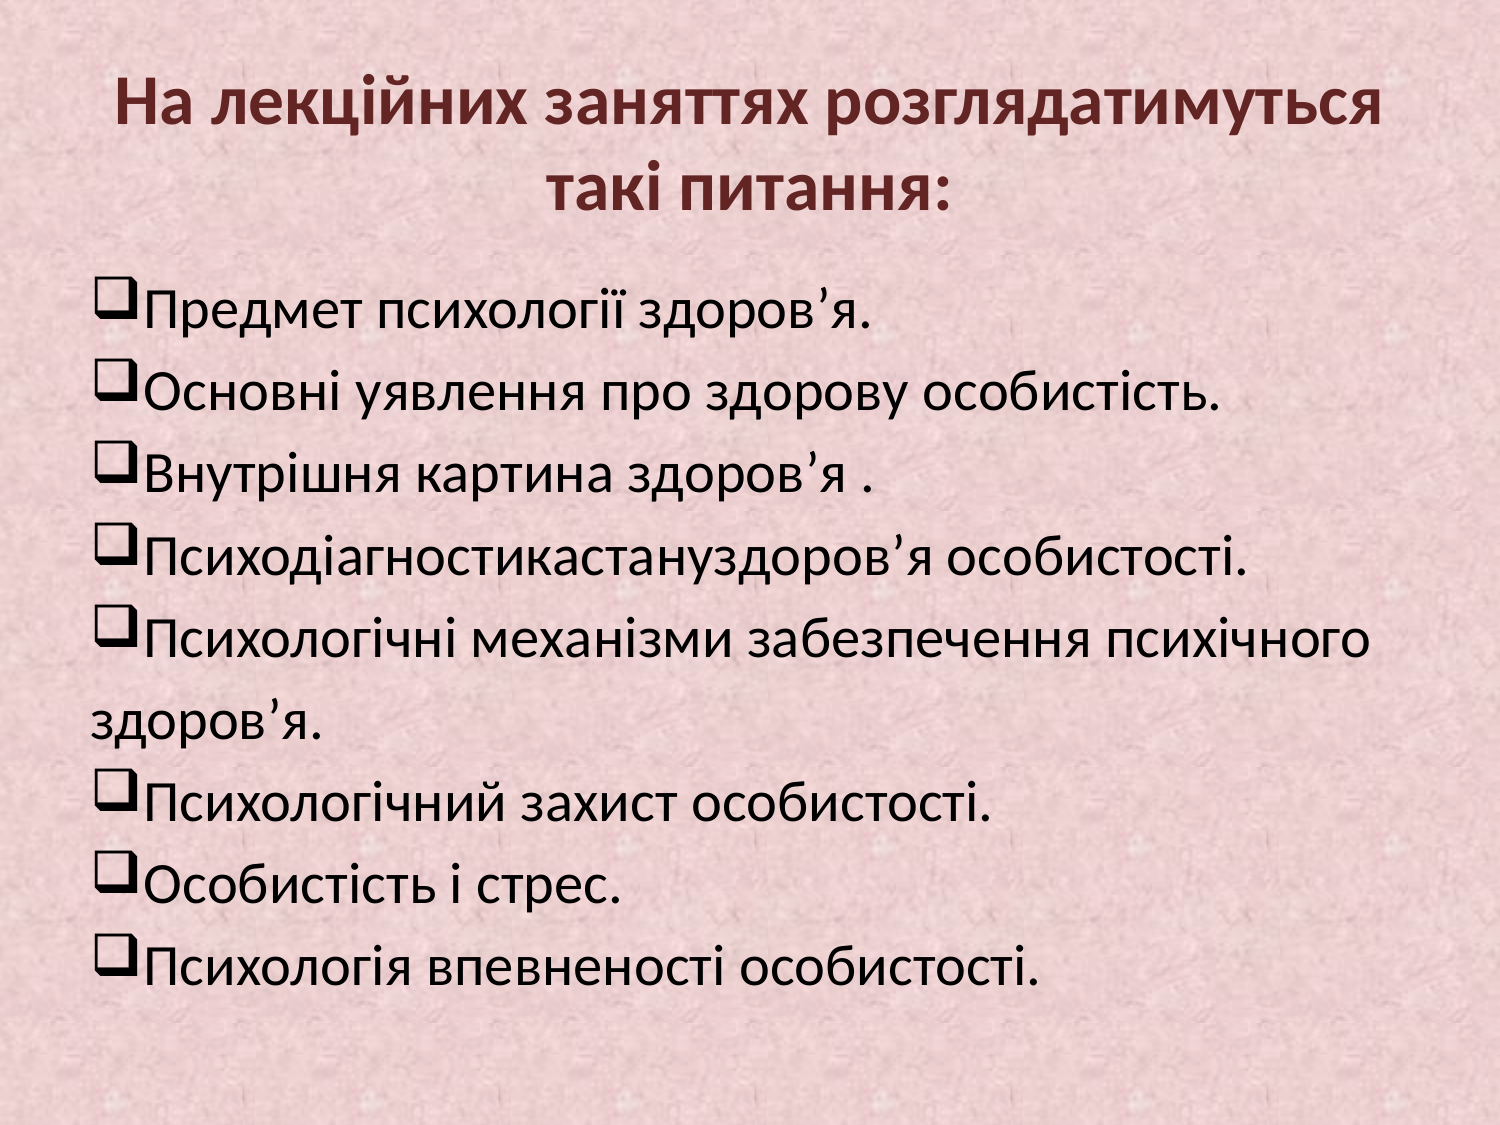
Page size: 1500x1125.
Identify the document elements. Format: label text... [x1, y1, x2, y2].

title На лекційних заняттях розглядатимуться такі питання: [75, 45, 1425, 233]
list Предмет психології здоров’я. Основні уявлення про здорову особистість. Внутрішня картина здоров’я . Психодіагностикастануздоров’я особистості. Психологічні механізми забезпечення психічного здоров’я. Психологічний захист особистості. Особистість і стрес. Психологія впевненості особистості. [75, 262, 1483, 1005]
